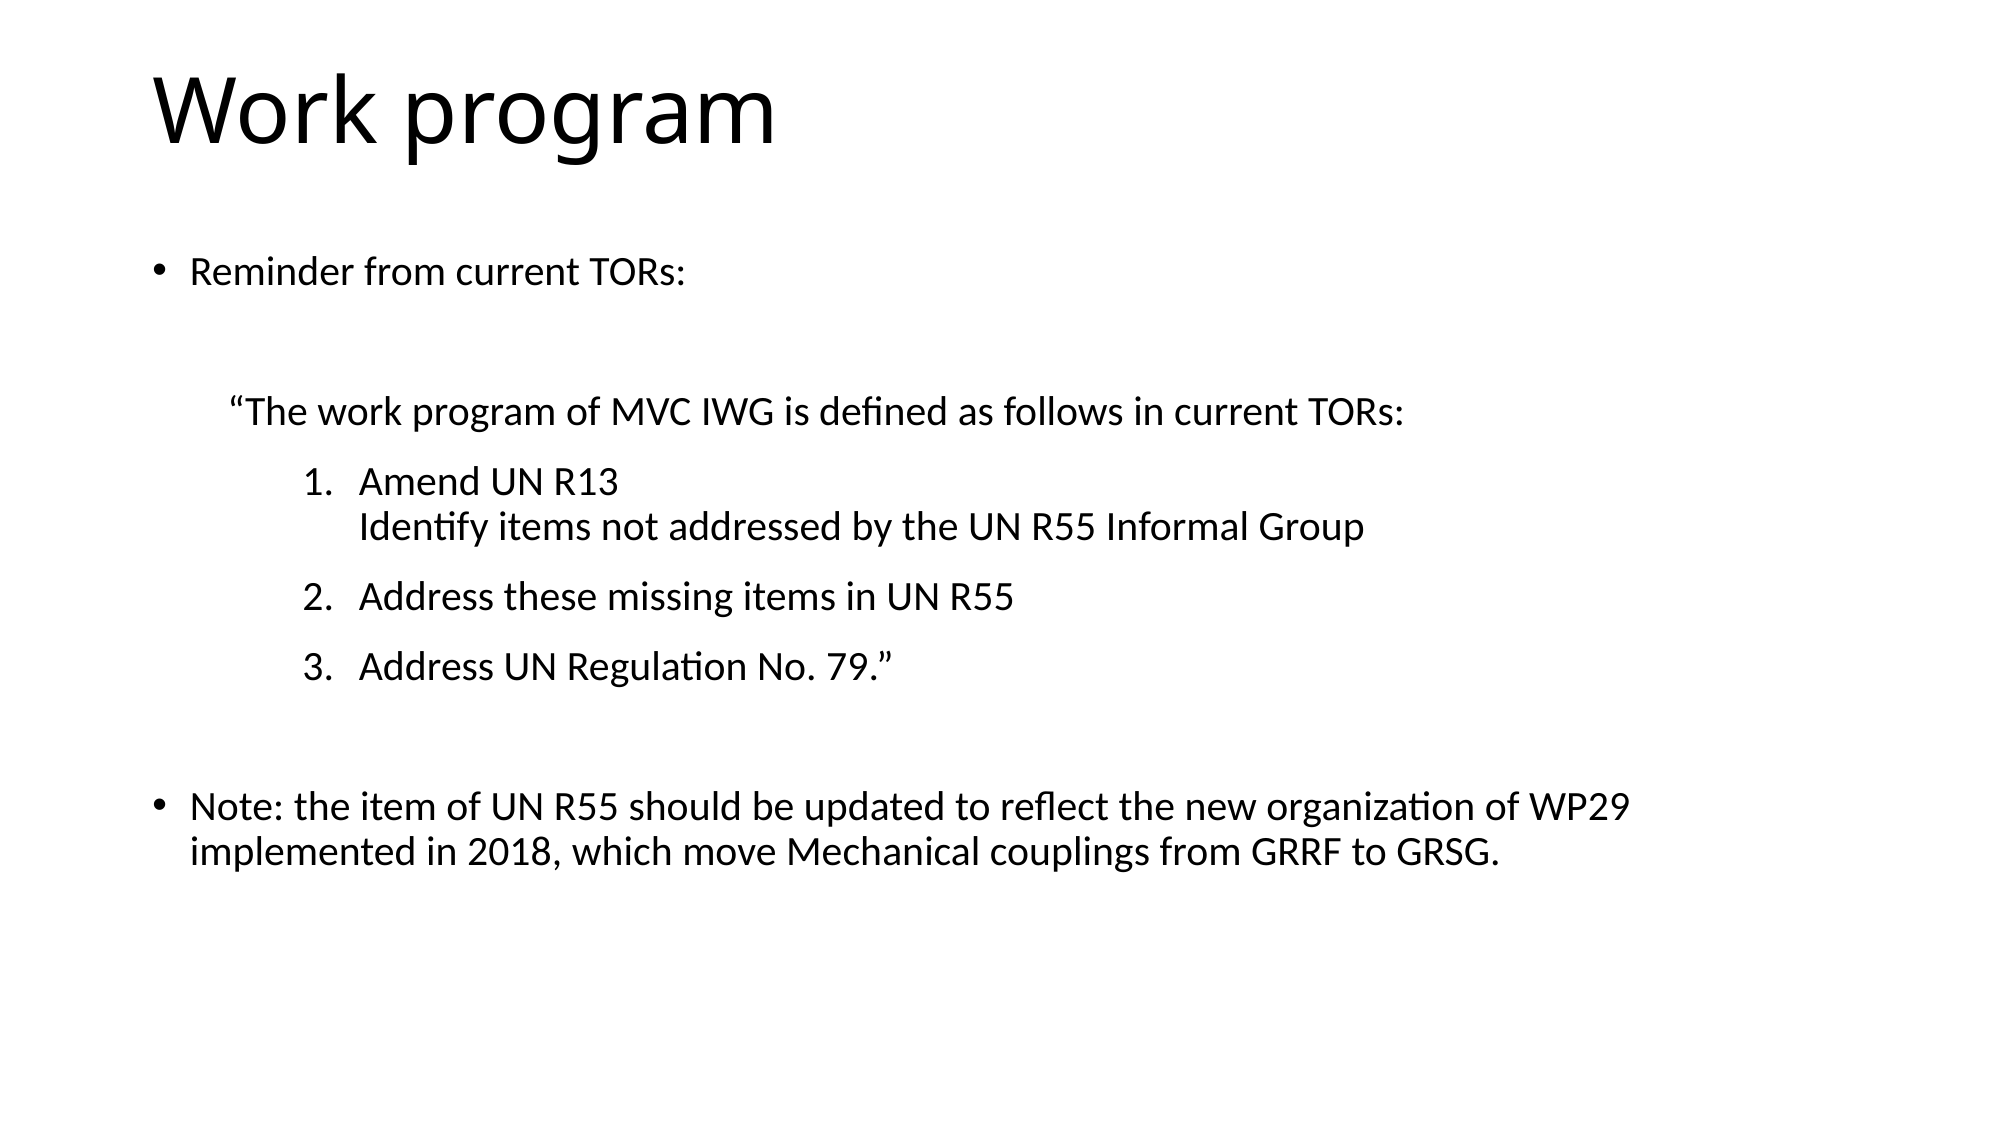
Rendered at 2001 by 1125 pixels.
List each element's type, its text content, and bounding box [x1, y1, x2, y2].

list Reminder from current TORs: “The work program of MVC IWG is defined as follows in current TORs: Amend UN R13 Identify items not addressed by the UN R55 Informal Group Address these missing items in UN R55 Address UN Regulation No. 79.” Note: the item of UN R55 should be updated to reflect the new organization of WP29 implemented in 2018, which move Mechanical couplings from GRRF to GRSG. [137, 241, 1863, 1014]
title Work program [137, 5, 1863, 223]
